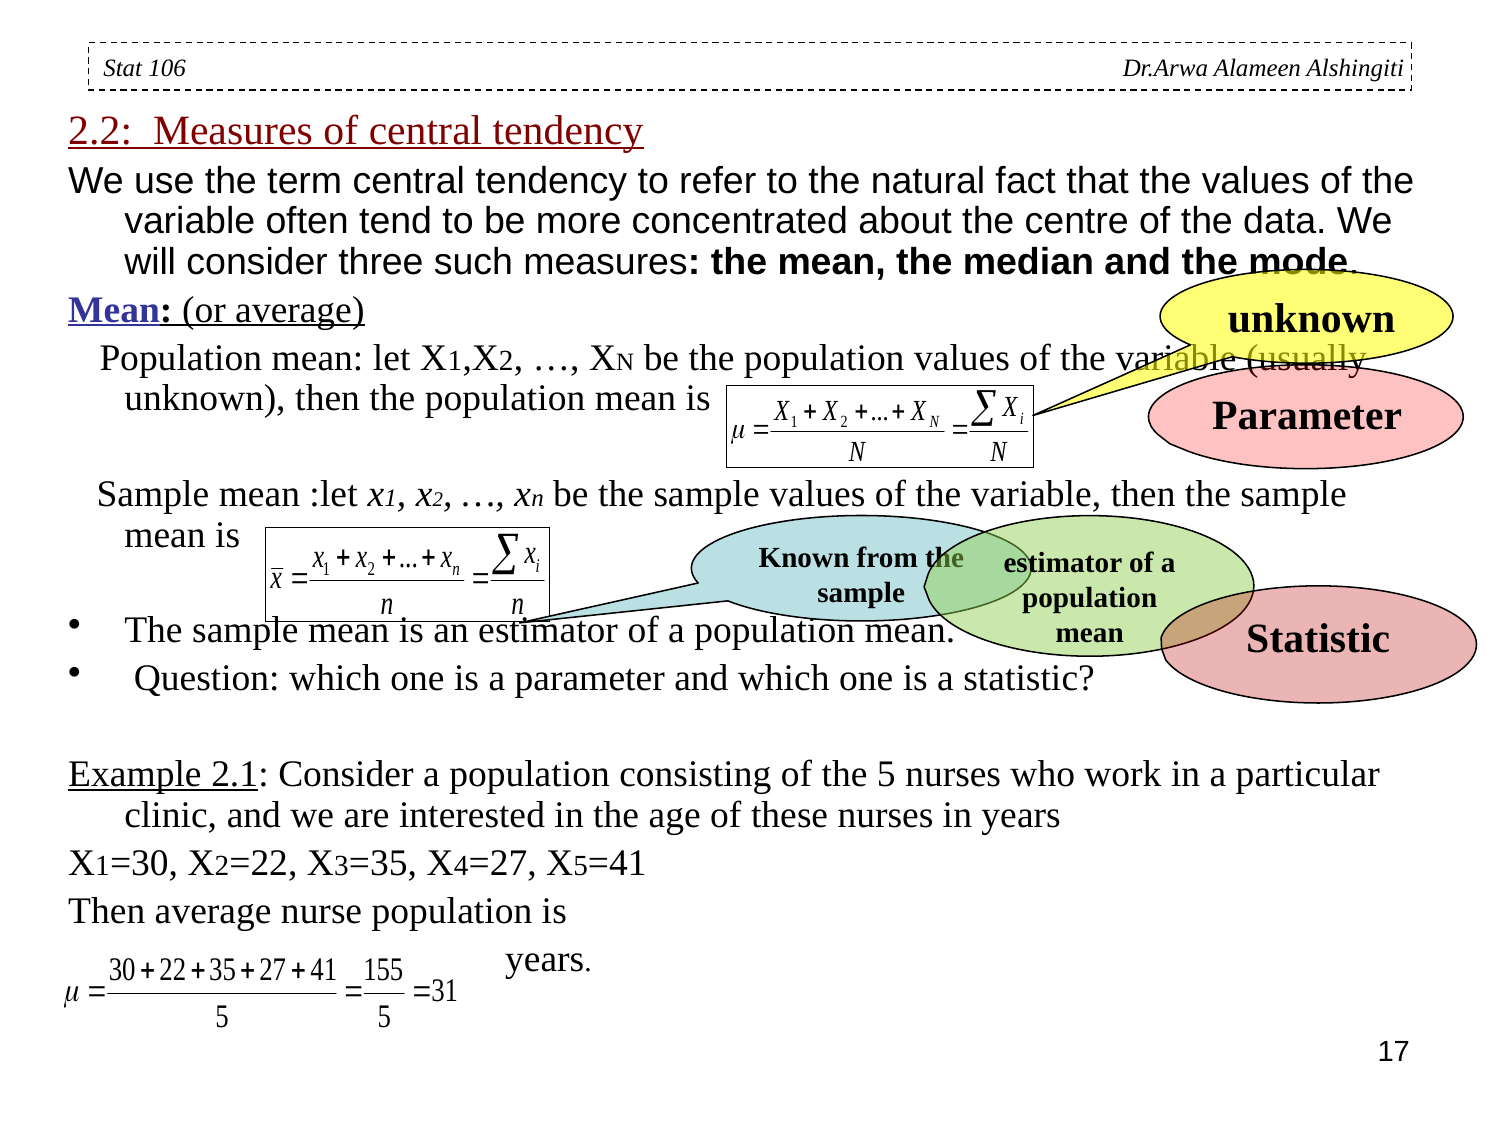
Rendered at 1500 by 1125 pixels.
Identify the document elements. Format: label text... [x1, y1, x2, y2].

text_box unknown [1038, 269, 1454, 415]
text_box Stat 106 Dr.Arwa Alameen Alshingiti [88, 42, 1412, 91]
text_box Statistic [1161, 585, 1477, 703]
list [265, 527, 550, 622]
list 2.2: Measures of central tendency We use the term central tendency to refer to the natural fact that the values of the variable often tend to be more concentrated about the centre of the data. We will consider three such measures: the mean, the median and the mode. Mean: (or average) Population mean: let X1,X2, …, XN be the population values of the variable (usually unknown), then the population mean is Sample mean :let x1, x2, …, xn be the sample values of the variable, then the sample mean is The sample mean is an estimator of a population mean. Question: which one is a parameter and which one is a statistic? Example 2.1: Consider a population consisting of the 5 nurses who work in a particular clinic, and we are interested in the age of these nurses in years X1=30, X2=22, X3=35, X4=27, X5=41 Then average nurse population is years. [52, 42, 1436, 1125]
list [726, 384, 1034, 469]
text_box estimator of a population mean [924, 515, 1254, 657]
text_box Known from the sample [554, 515, 984, 621]
text_box Parameter [1148, 364, 1464, 469]
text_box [58, 948, 461, 1035]
